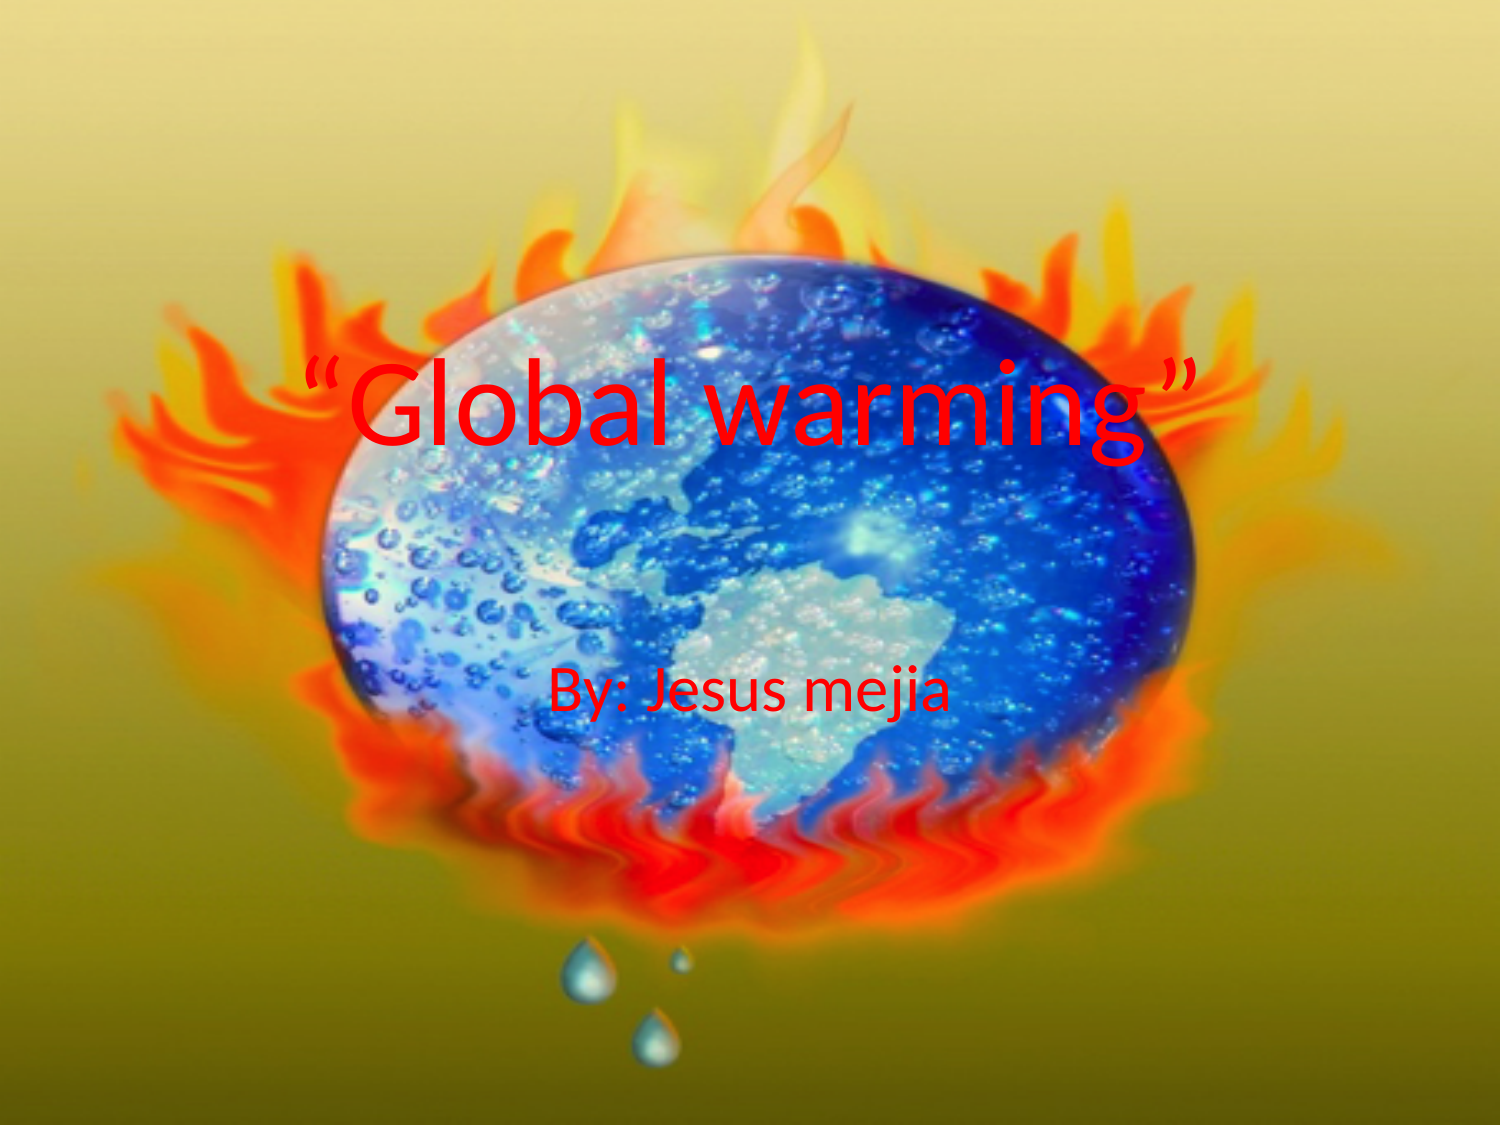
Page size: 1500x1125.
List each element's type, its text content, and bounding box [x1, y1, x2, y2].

title “Global warming” [112, 200, 1388, 591]
subtitle By: Jesus mejia [225, 637, 1275, 925]
picture [0, 0, 1500, 1125]
